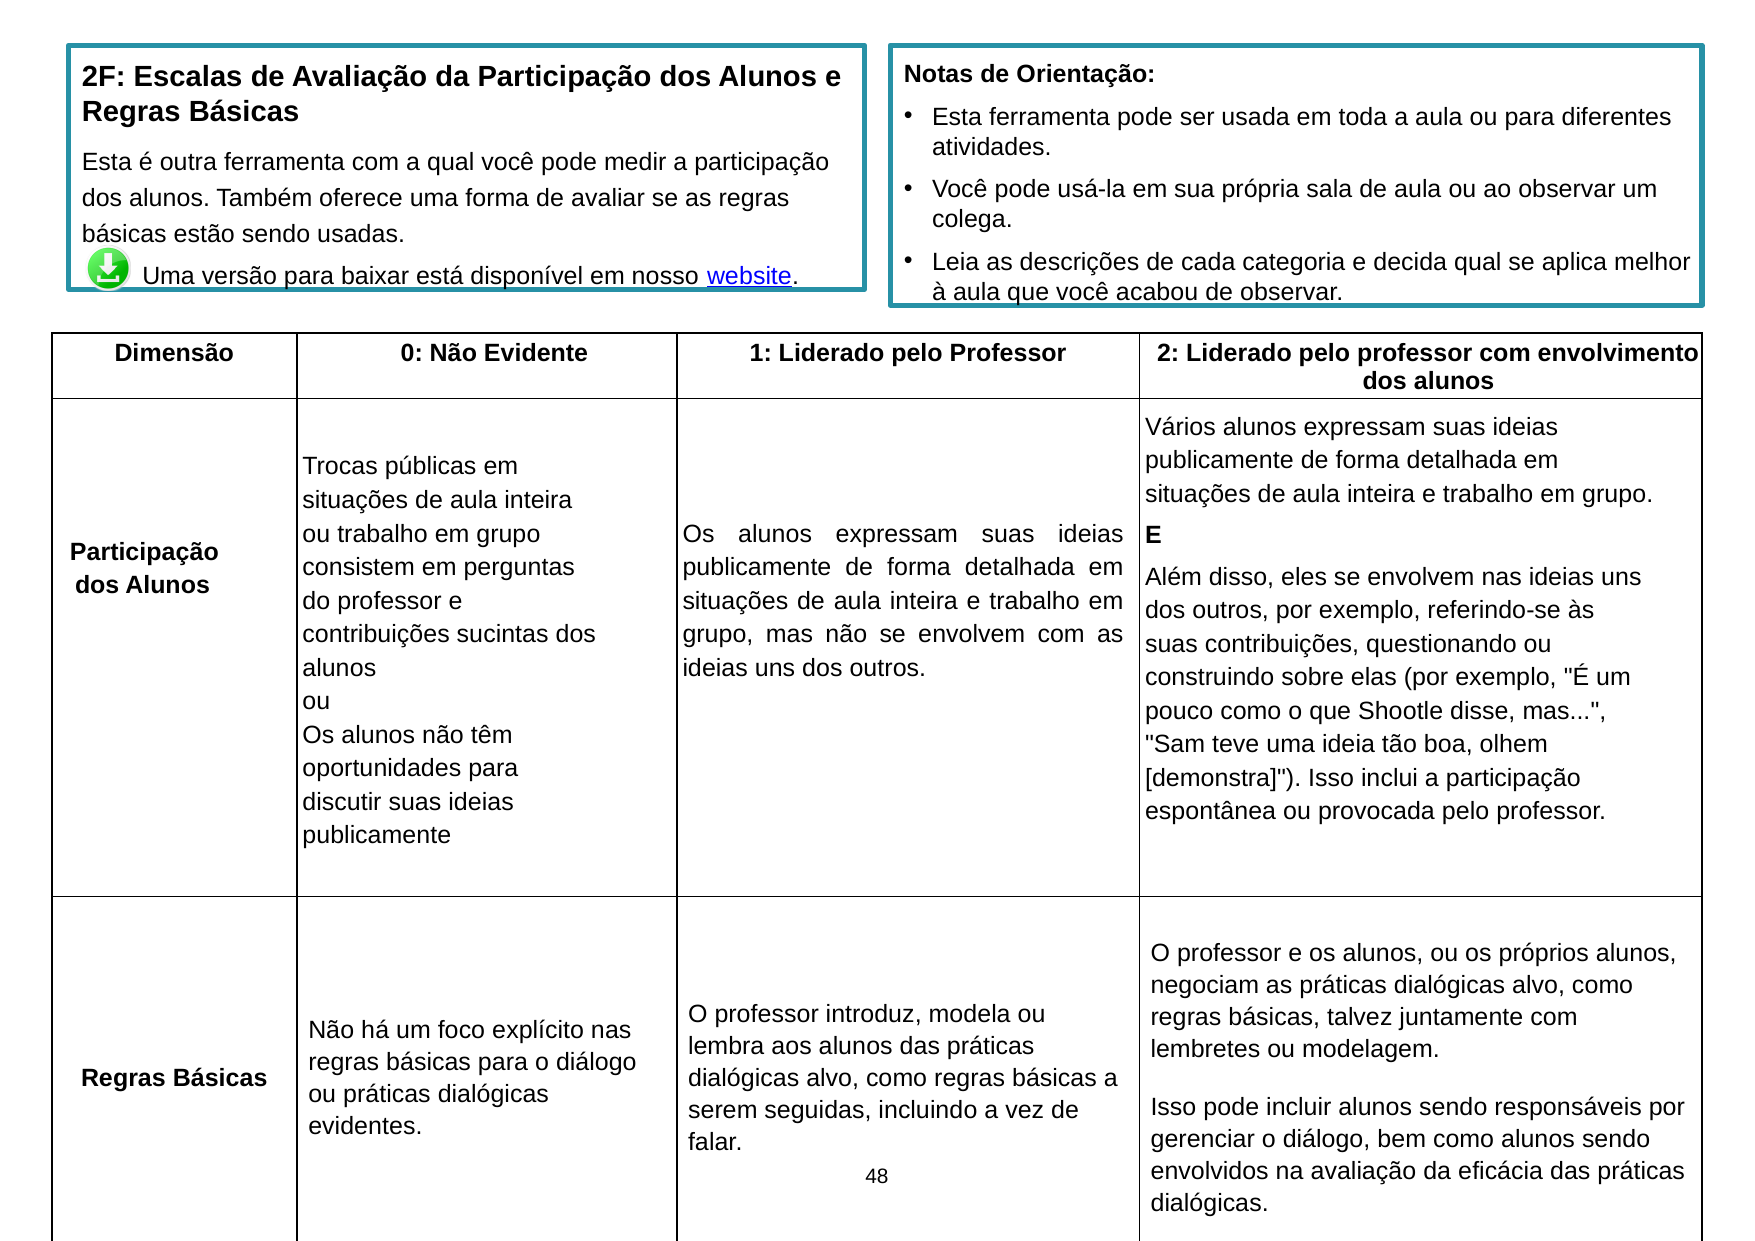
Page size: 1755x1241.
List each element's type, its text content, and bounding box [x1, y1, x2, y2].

slide_number 48 [861, 1162, 893, 1241]
table_cell Regras Básicas [53, 897, 296, 1241]
table_cell Não há um foco explícito nas regras básicas para o diálogo ou práticas dialógicas evidentes. [298, 897, 676, 1241]
table_cell O professor introduz, modela ou lembra aos alunos das práticas dialógicas alvo, como regras básicas a serem seguidas, incluindo a vez de falar. [678, 897, 1139, 1241]
table_cell Trocas públicas em situações de aula inteira ou trabalho em grupo consistem em perguntas do professor e contribuições sucintas dos alunos ou Os alunos não têm oportunidades para discutir suas ideias publicamente [298, 399, 676, 896]
text_box Notas de Orientação: Esta ferramenta pode ser usada em toda a aula ou para diferentes atividades. Você pode usá-la em sua própria sala de aula ou ao observar um colega. Leia as descrições de cada categoria e decida qual se aplica melhor à aula que você acabou de observar. [890, 45, 1702, 306]
table_cell Participação dos Alunos [53, 399, 296, 896]
table_header 1: Liderado pelo Professor [678, 334, 1139, 398]
table_cell Os alunos expressam suas ideias publicamente de forma detalhada em situações de aula inteira e trabalho em grupo, mas não se envolvem com as ideias uns dos outros. [678, 399, 1139, 896]
text_box [85, 245, 131, 291]
text_box 2F: Escalas de Avaliação da Participação dos Alunos e Regras Básicas Esta é outra ferramenta com a qual você pode medir a participação dos alunos. Também oferece uma forma de avaliar se as regras básicas estão sendo usadas. Uma versão para baixar está disponível em nosso website. [68, 45, 865, 290]
table_header 0: Não Evidente [298, 334, 676, 398]
table_cell O professor e os alunos, ou os próprios alunos, negociam as práticas dialógicas alvo, como regras básicas, talvez juntamente com lembretes ou modelagem. Isso pode incluir alunos sendo responsáveis por gerenciar o diálogo, bem como alunos sendo envolvidos na avaliação da eficácia das práticas dialógicas. [1140, 897, 1701, 1241]
table_cell Vários alunos expressam suas ideias publicamente de forma detalhada em situações de aula inteira e trabalho em grupo. E Além disso, eles se envolvem nas ideias uns dos outros, por exemplo, referindo-se às suas contribuições, questionando ou construindo sobre elas (por exemplo, "É um pouco como o que Shootle disse, mas...", "Sam teve uma ideia tão boa, olhem [demonstra]"). Isso inclui a participação espontânea ou provocada pelo professor. [1140, 399, 1701, 896]
table_header 2: Liderado pelo professor com envolvimento dos alunos [1140, 334, 1701, 398]
table_header Dimensão [53, 334, 296, 398]
